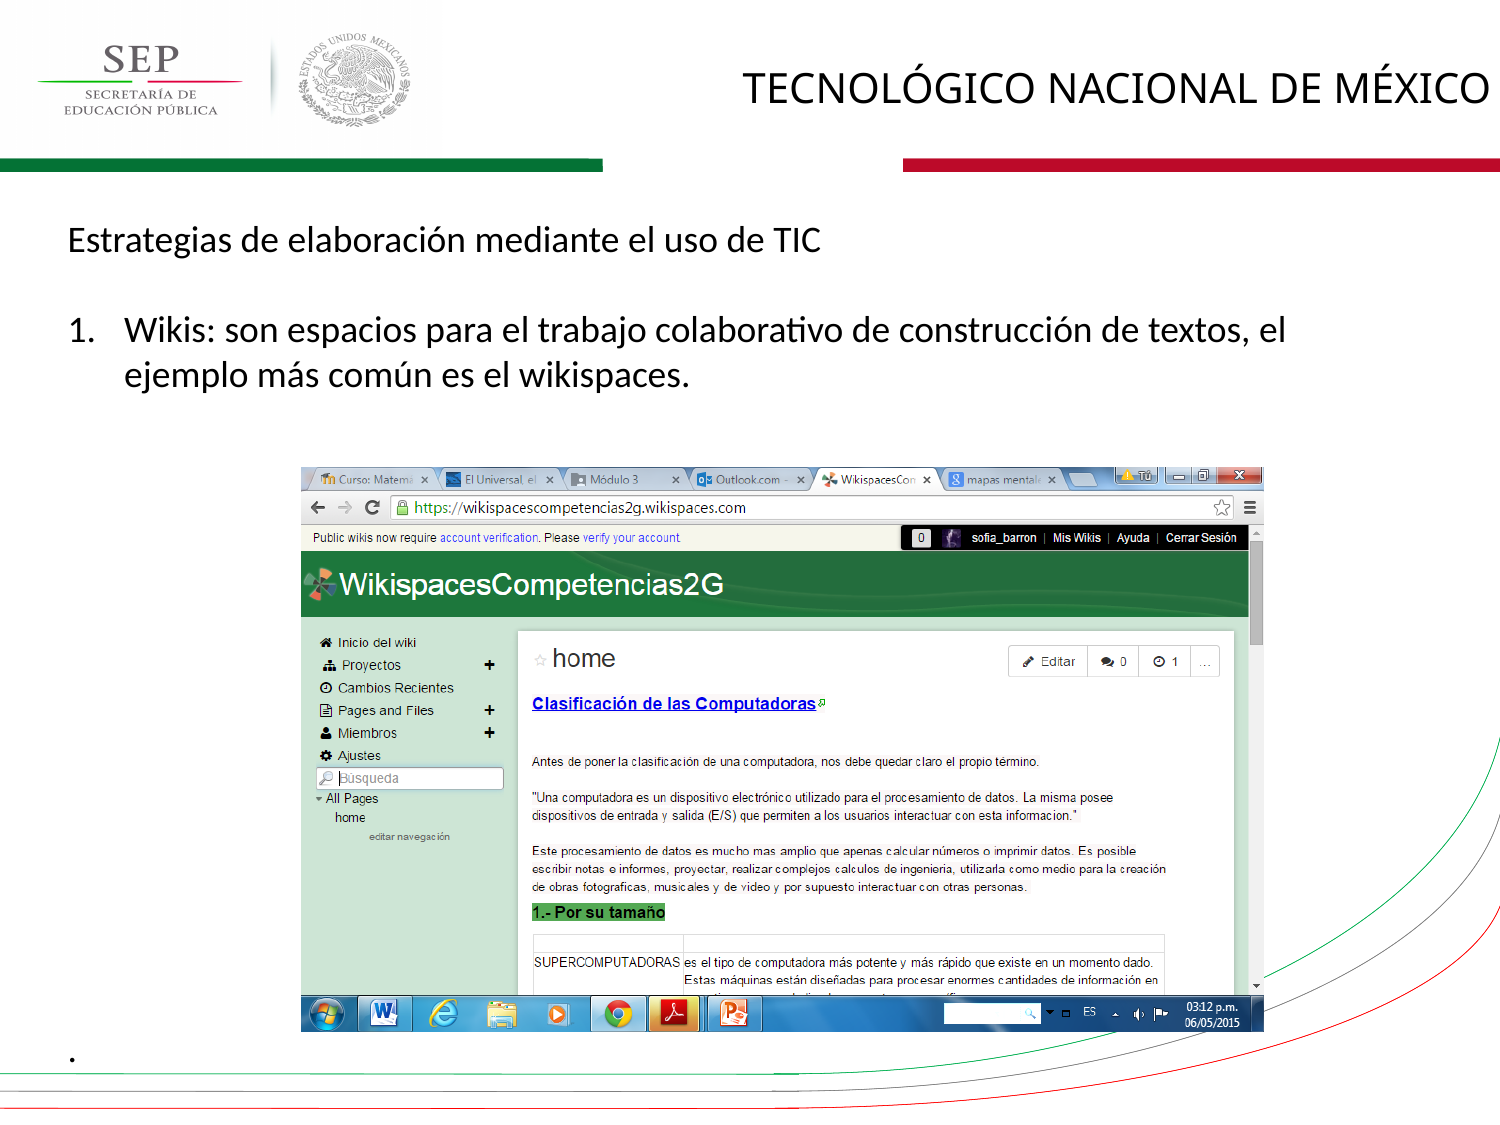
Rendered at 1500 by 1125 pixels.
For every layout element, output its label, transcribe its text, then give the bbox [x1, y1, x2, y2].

picture [300, 466, 1264, 1032]
text_box Estrategias de elaboración mediante el uso de TIC Wikis: son espacios para el trabajo colaborativo de construcción de textos, el ejemplo más común es el wikispaces. . [53, 208, 1353, 1078]
picture [0, 0, 443, 158]
